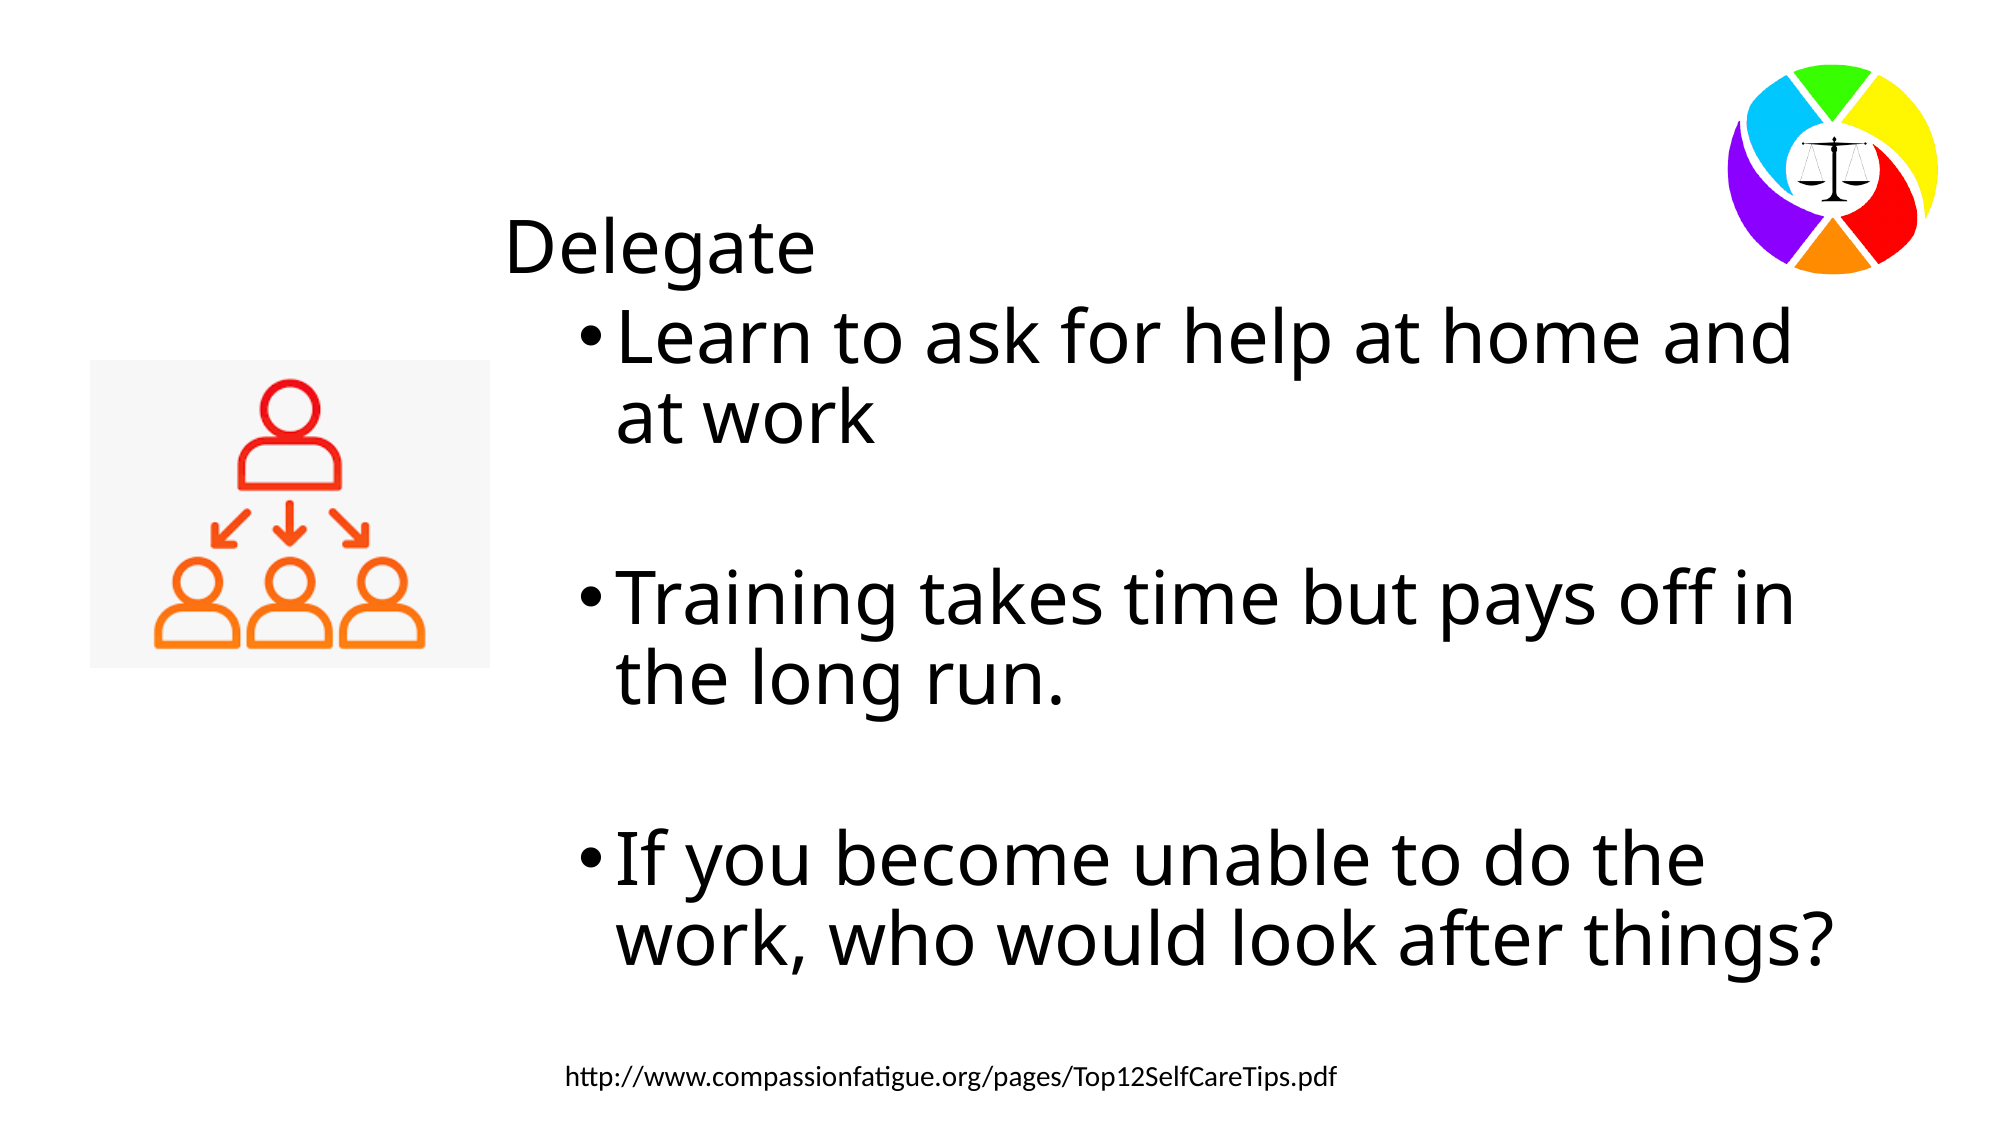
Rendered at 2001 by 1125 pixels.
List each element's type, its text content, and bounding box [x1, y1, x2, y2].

picture [90, 360, 490, 668]
text_box http://www.compassionfatigue.org/pages/Top12SelfCareTips.pdf [549, 1049, 1575, 1100]
picture [1694, 29, 1973, 308]
list Delegate Learn to ask for help at home and at work Training takes time but pays off in the long run. If you become unable to do the work, who would look after things? [489, 201, 1863, 1014]
